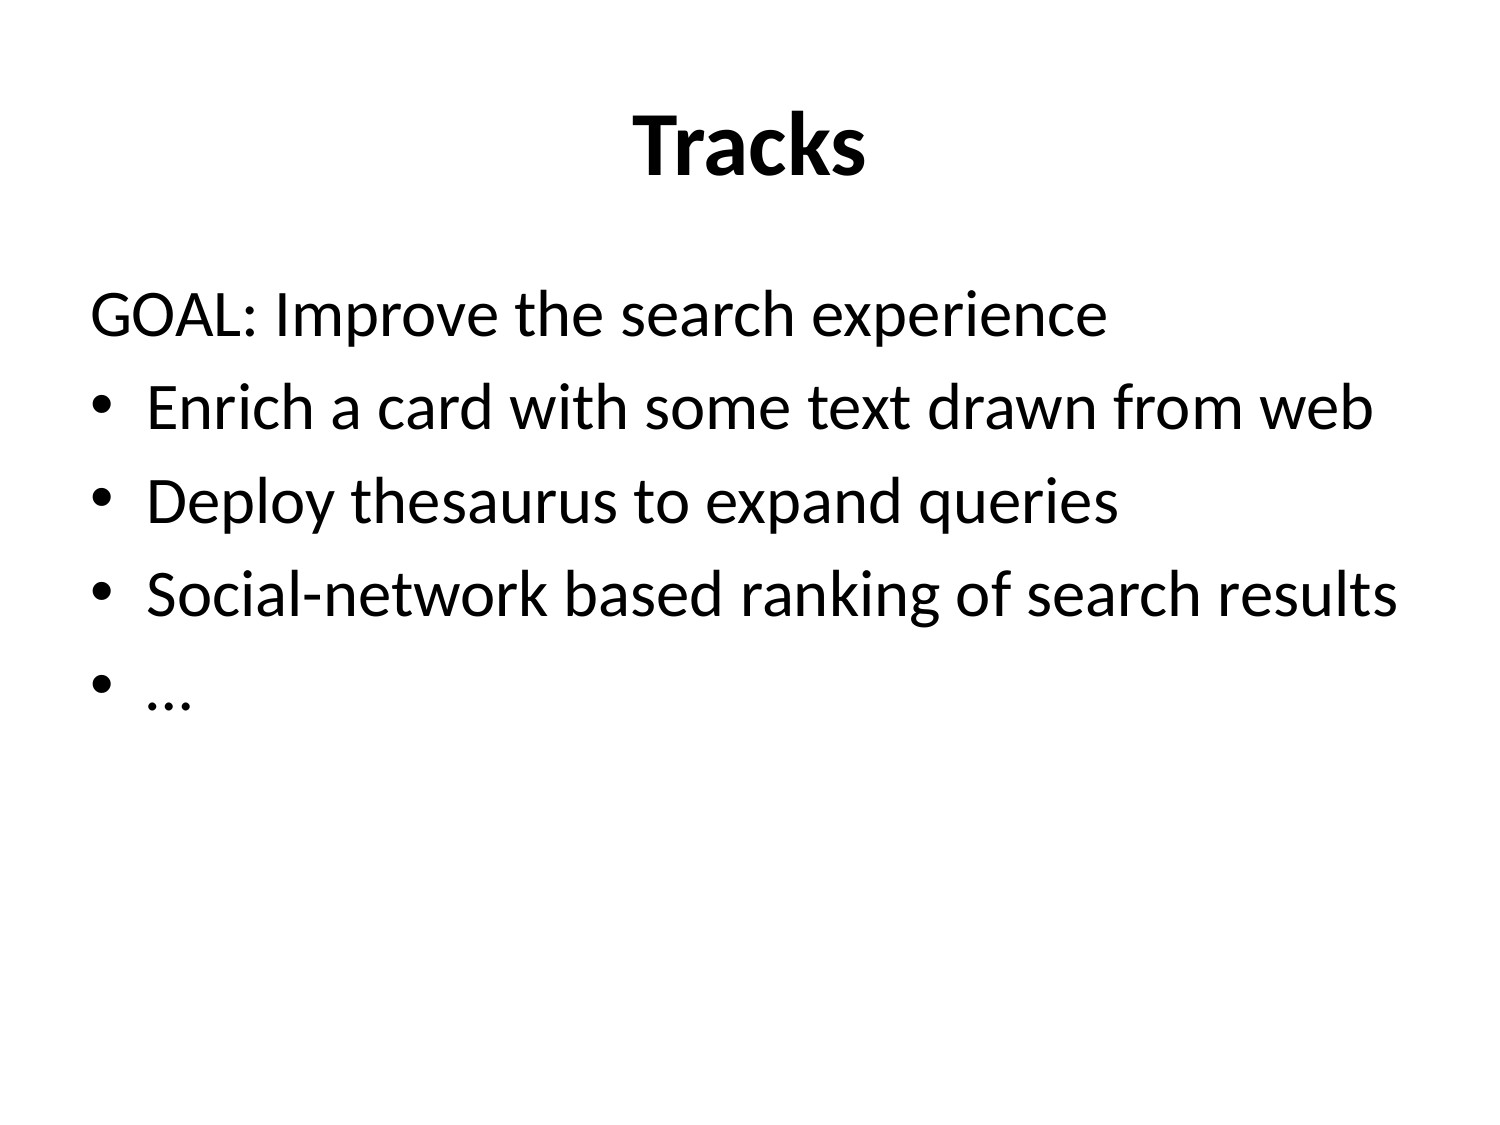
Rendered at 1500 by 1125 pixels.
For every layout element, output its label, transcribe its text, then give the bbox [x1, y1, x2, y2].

title Tracks [75, 45, 1425, 233]
list GOAL: Improve the search experience Enrich a card with some text drawn from web Deploy thesaurus to expand queries Social-network based ranking of search results … [75, 262, 1425, 1005]
